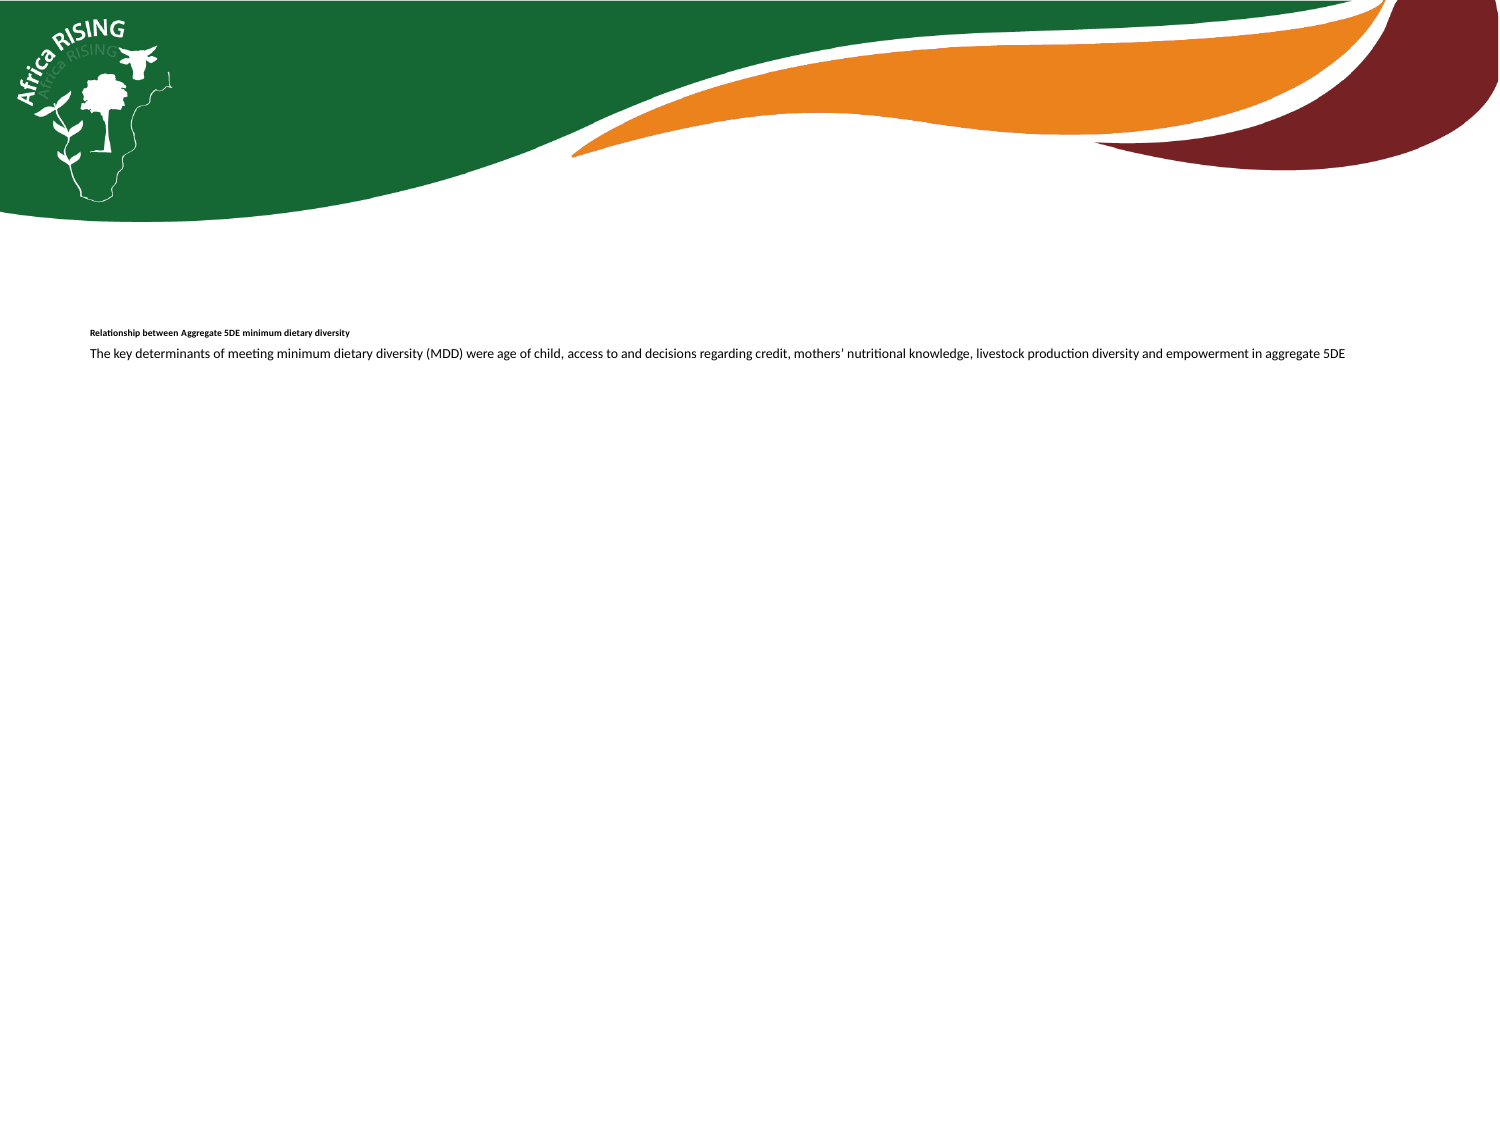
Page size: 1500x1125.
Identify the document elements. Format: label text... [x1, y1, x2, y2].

picture [0, 0, 1499, 222]
title Relationship between Aggregate 5DE minimum dietary diversity The key determinants of meeting minimum dietary diversity (MDD) were age of child, access to and decisions regarding credit, mothers’ nutritional knowledge, livestock production diversity and empowerment in aggregate 5DE [75, 200, 1425, 388]
